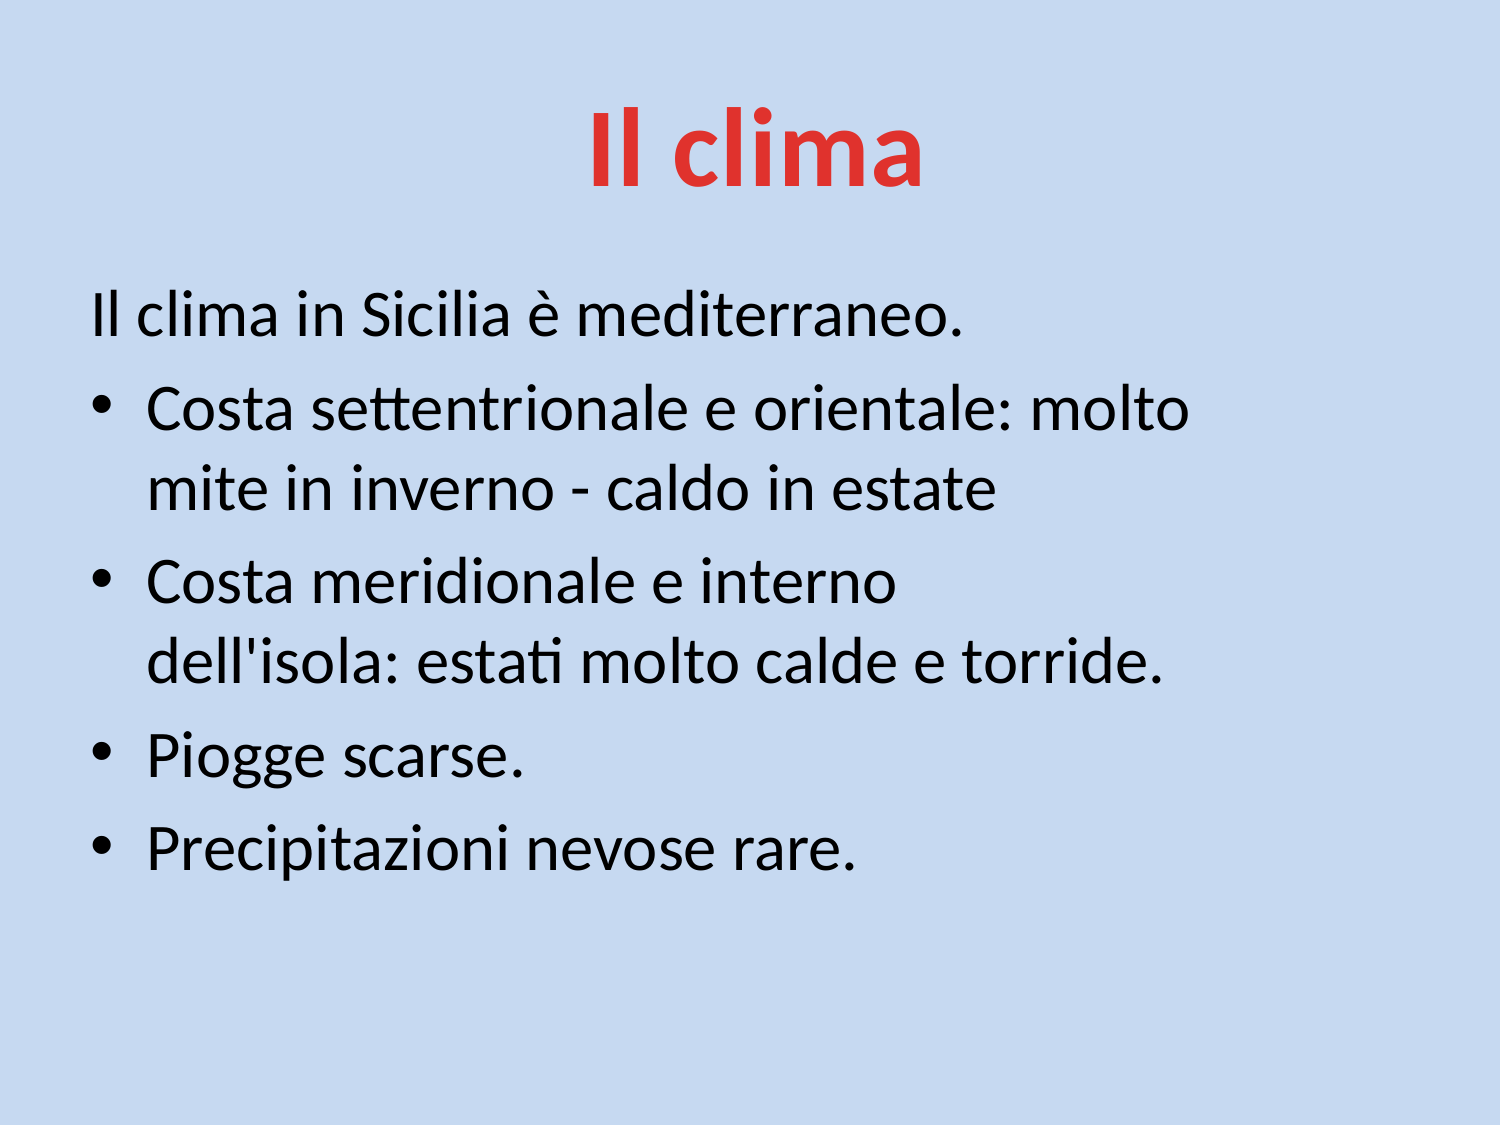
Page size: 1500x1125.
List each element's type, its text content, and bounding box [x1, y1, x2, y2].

text_box Il clima [571, 66, 942, 217]
list Il clima in Sicilia è mediterraneo. Costa settentrionale e orientale: molto mite in inverno - caldo in estate Costa meridionale e interno dell'isola: estati molto calde e torride. Piogge scarse. Precipitazioni nevose rare. [75, 262, 1425, 976]
